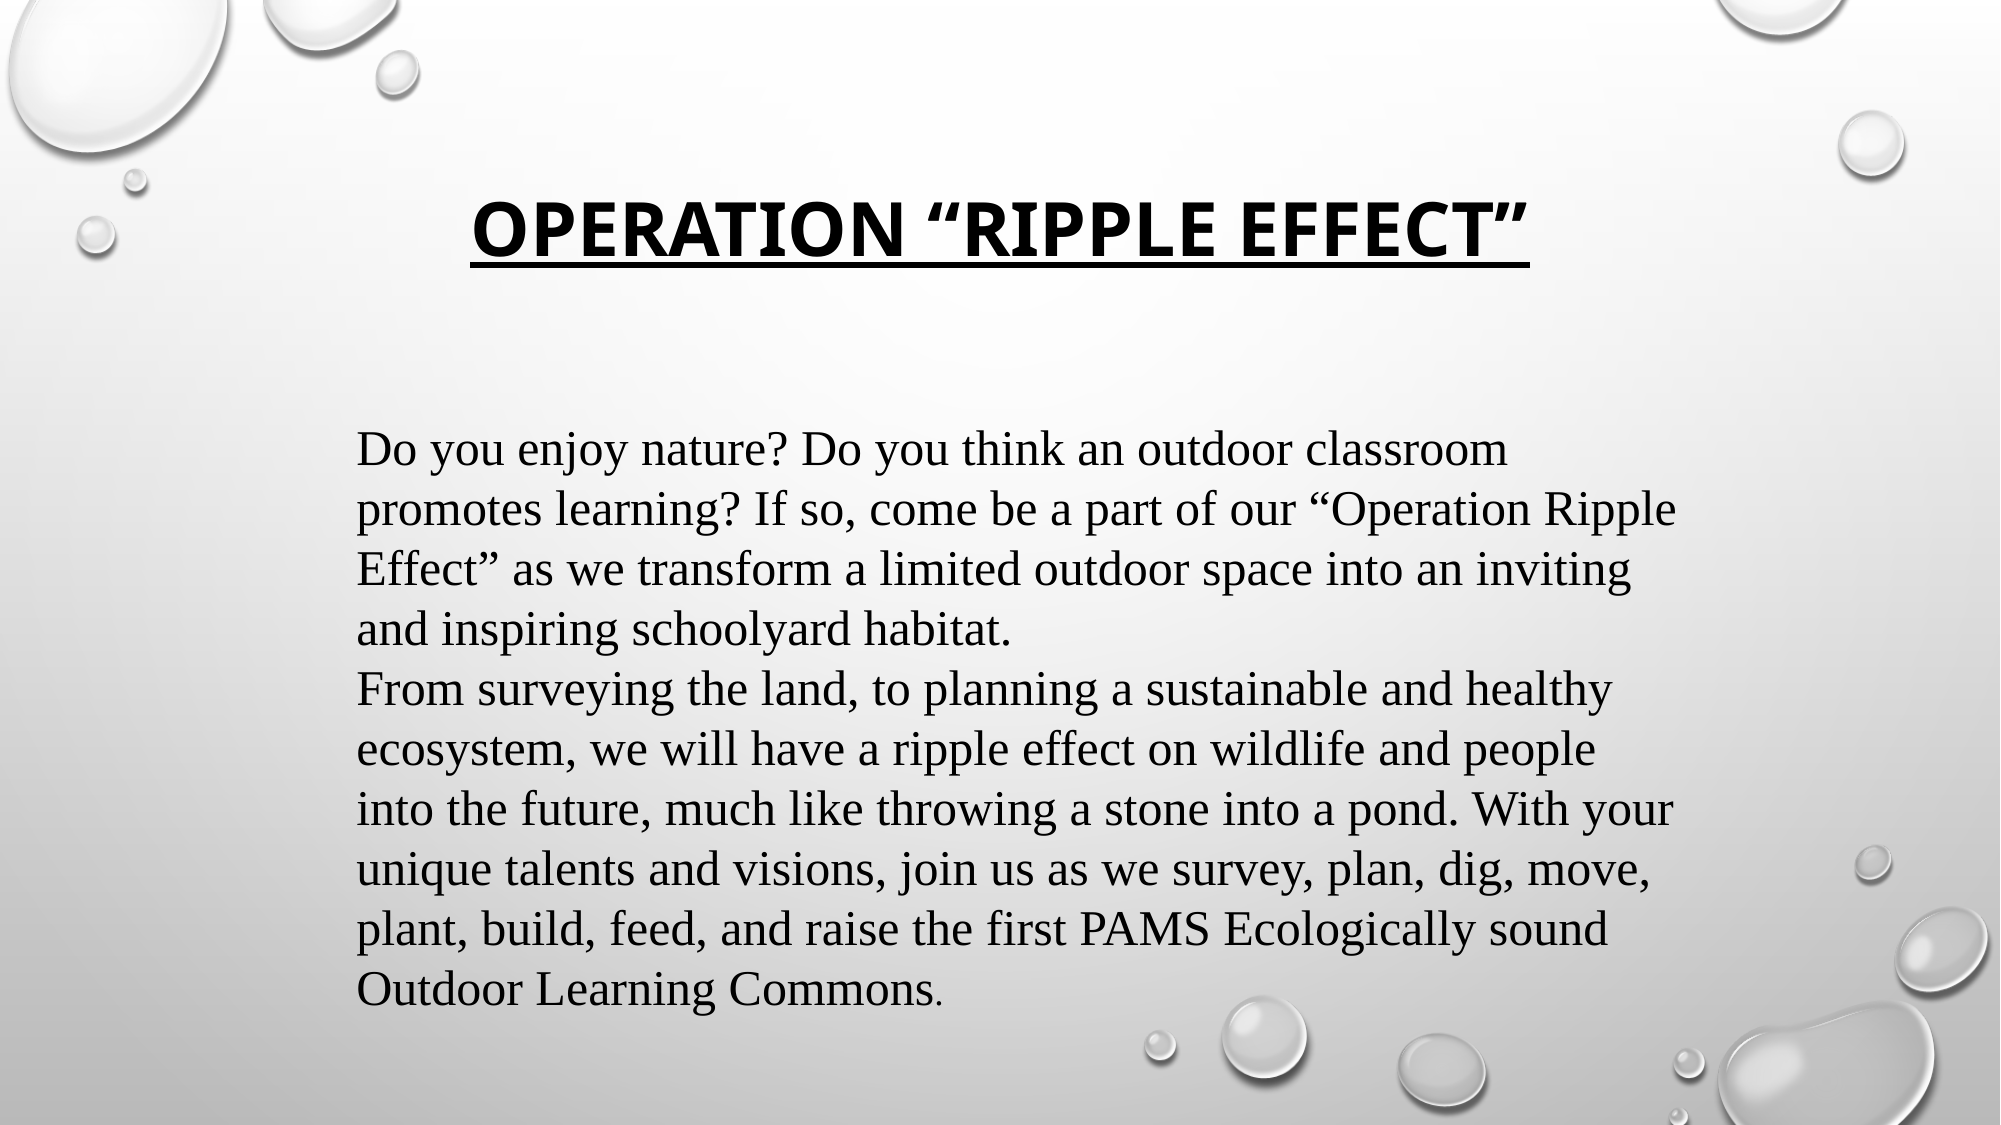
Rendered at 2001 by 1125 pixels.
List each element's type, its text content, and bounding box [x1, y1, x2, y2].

picture [0, 0, 2000, 1125]
title OPERATION “RIPPLE EFFECT” [149, 101, 1851, 364]
text_box Do you enjoy nature? Do you think an outdoor classroom promotes learning? If so, come be a part of our “Operation Ripple Effect” as we transform a limited outdoor space into an inviting and inspiring schoolyard habitat. From surveying the land, to planning a sustainable and healthy ecosystem, we will have a ripple effect on wildlife and people into the future, much like throwing a stone into a pond. With your unique talents and visions, join us as we survey, plan, dig, move, plant, build, feed, and raise the first PAMS Ecologically sound Outdoor Learning Commons. [341, 407, 1702, 1023]
